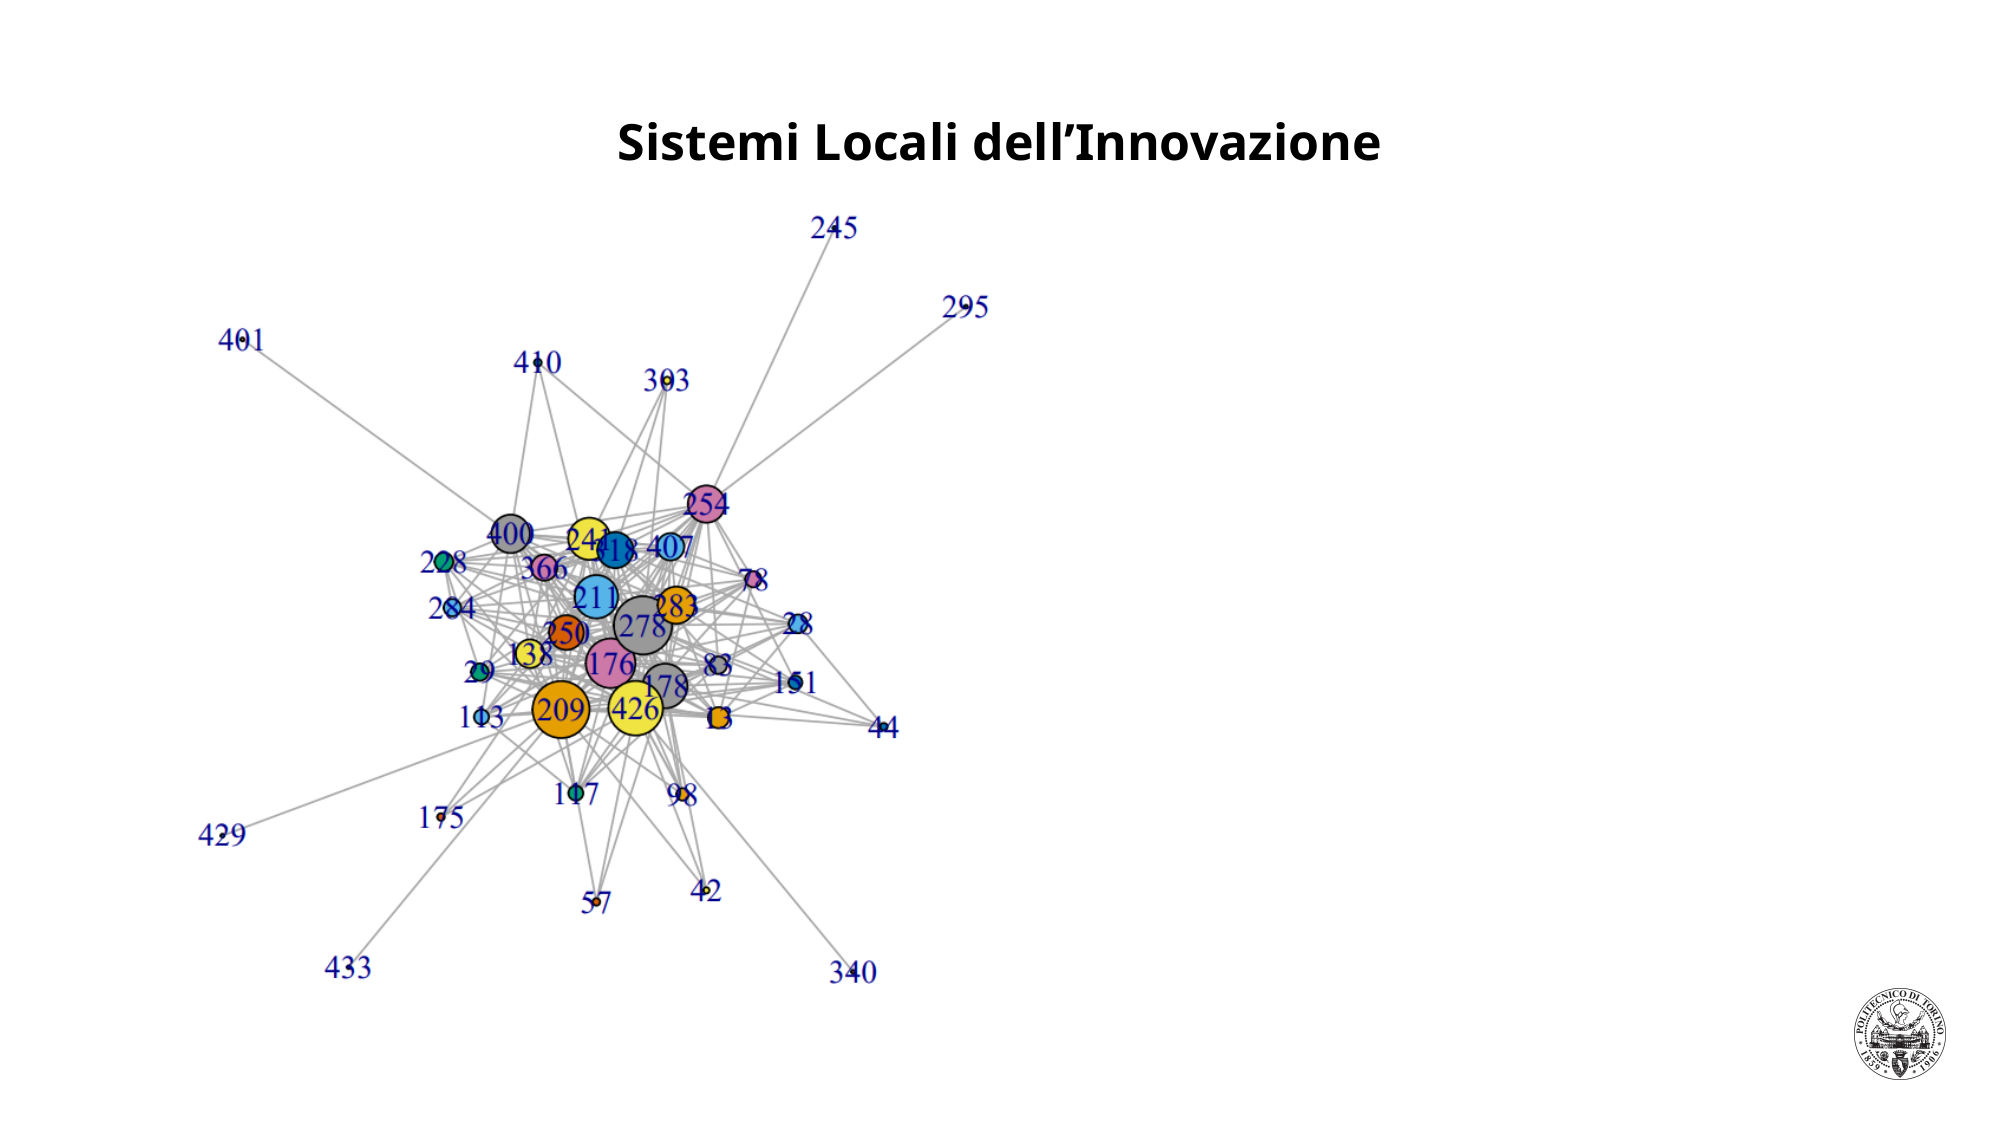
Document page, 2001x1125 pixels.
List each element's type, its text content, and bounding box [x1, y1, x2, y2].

picture [99, 178, 1058, 1062]
picture [1854, 988, 1947, 1080]
text_box Sistemi Locali dell’Innovazione [99, 103, 1901, 179]
